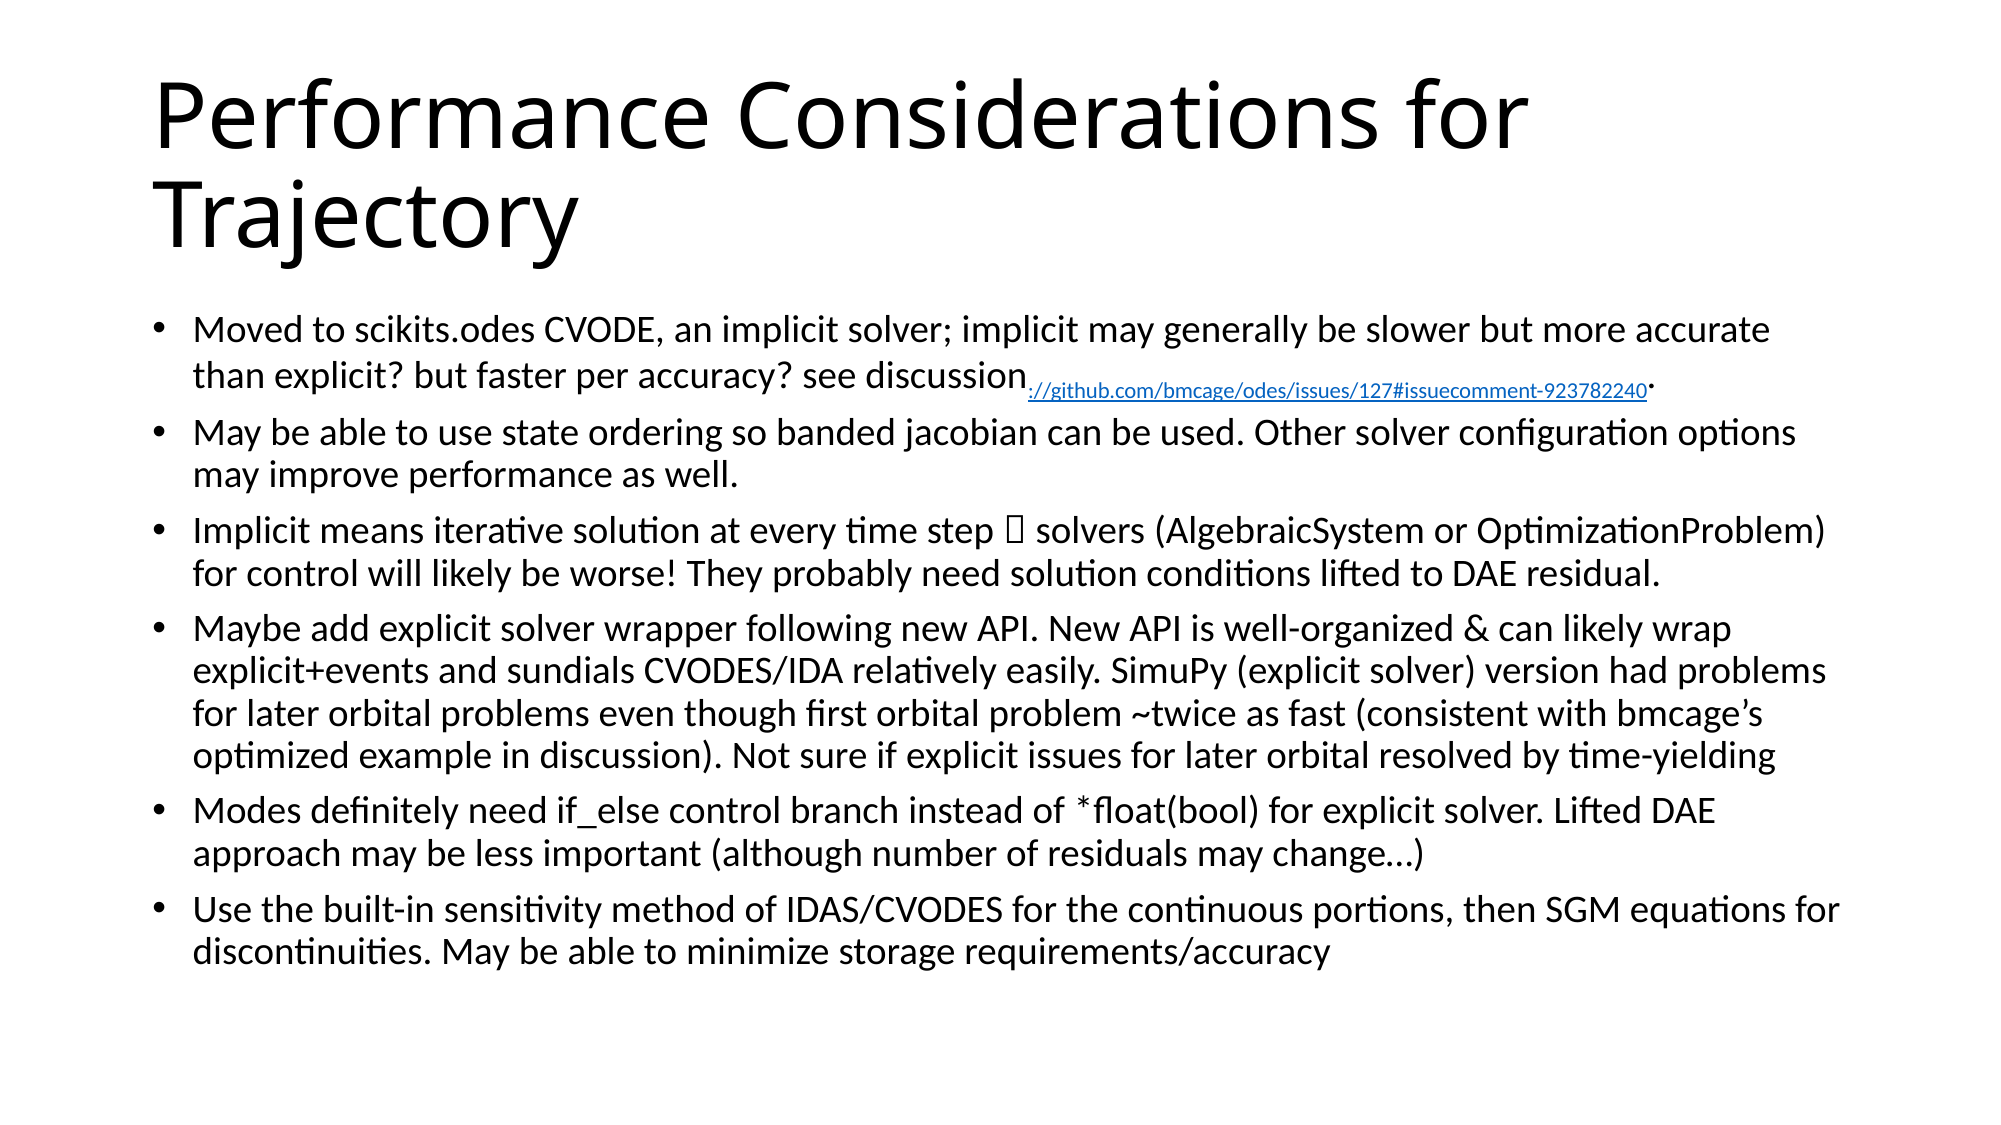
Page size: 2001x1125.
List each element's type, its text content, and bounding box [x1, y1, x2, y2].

list Moved to scikits.odes CVODE, an implicit solver; implicit may generally be slower but more accurate than explicit? but faster per accuracy? see discussion://github.com/bmcage/odes/issues/127#issuecomment-923782240. May be able to use state ordering so banded jacobian can be used. Other solver configuration options may improve performance as well. Implicit means iterative solution at every time step  solvers (AlgebraicSystem or OptimizationProblem) for control will likely be worse! They probably need solution conditions lifted to DAE residual. Maybe add explicit solver wrapper following new API. New API is well-organized & can likely wrap explicit+events and sundials CVODES/IDA relatively easily. SimuPy (explicit solver) version had problems for later orbital problems even though first orbital problem ~twice as fast (consistent with bmcage’s optimized example in discussion). Not sure if explicit issues for later orbital resolved by time-yielding Modes definitely need if_else control branch instead of *float(bool) for explicit solver. Lifted DAE approach may be less important (although number of residuals may change…) Use the built-in sensitivity method of IDAS/CVODES for the continuous portions, then SGM equations for discontinuities. May be able to minimize storage requirements/accuracy [137, 300, 1863, 1015]
title Performance Considerations for Trajectory [137, 59, 1863, 278]
